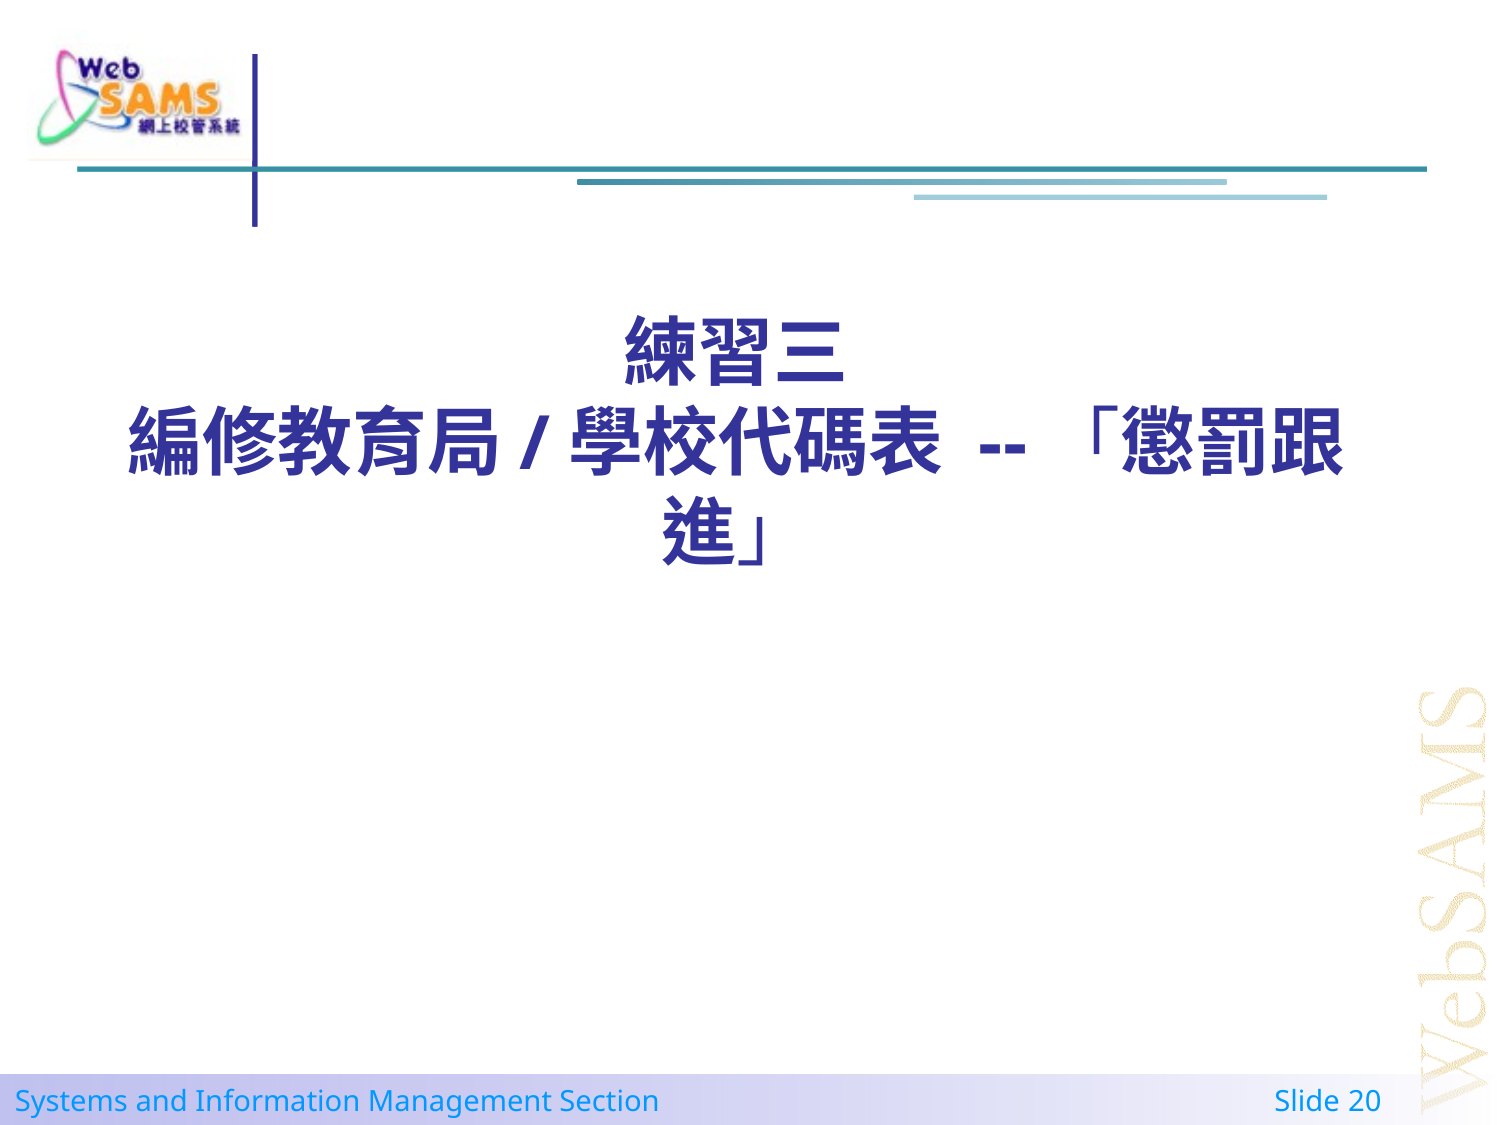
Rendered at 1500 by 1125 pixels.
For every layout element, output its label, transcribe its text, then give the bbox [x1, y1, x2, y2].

picture [27, 29, 253, 161]
title 練習三 編修教育局/學校代碼表 --「懲罰跟進」 [96, 456, 1377, 582]
picture [1393, 679, 1500, 1074]
